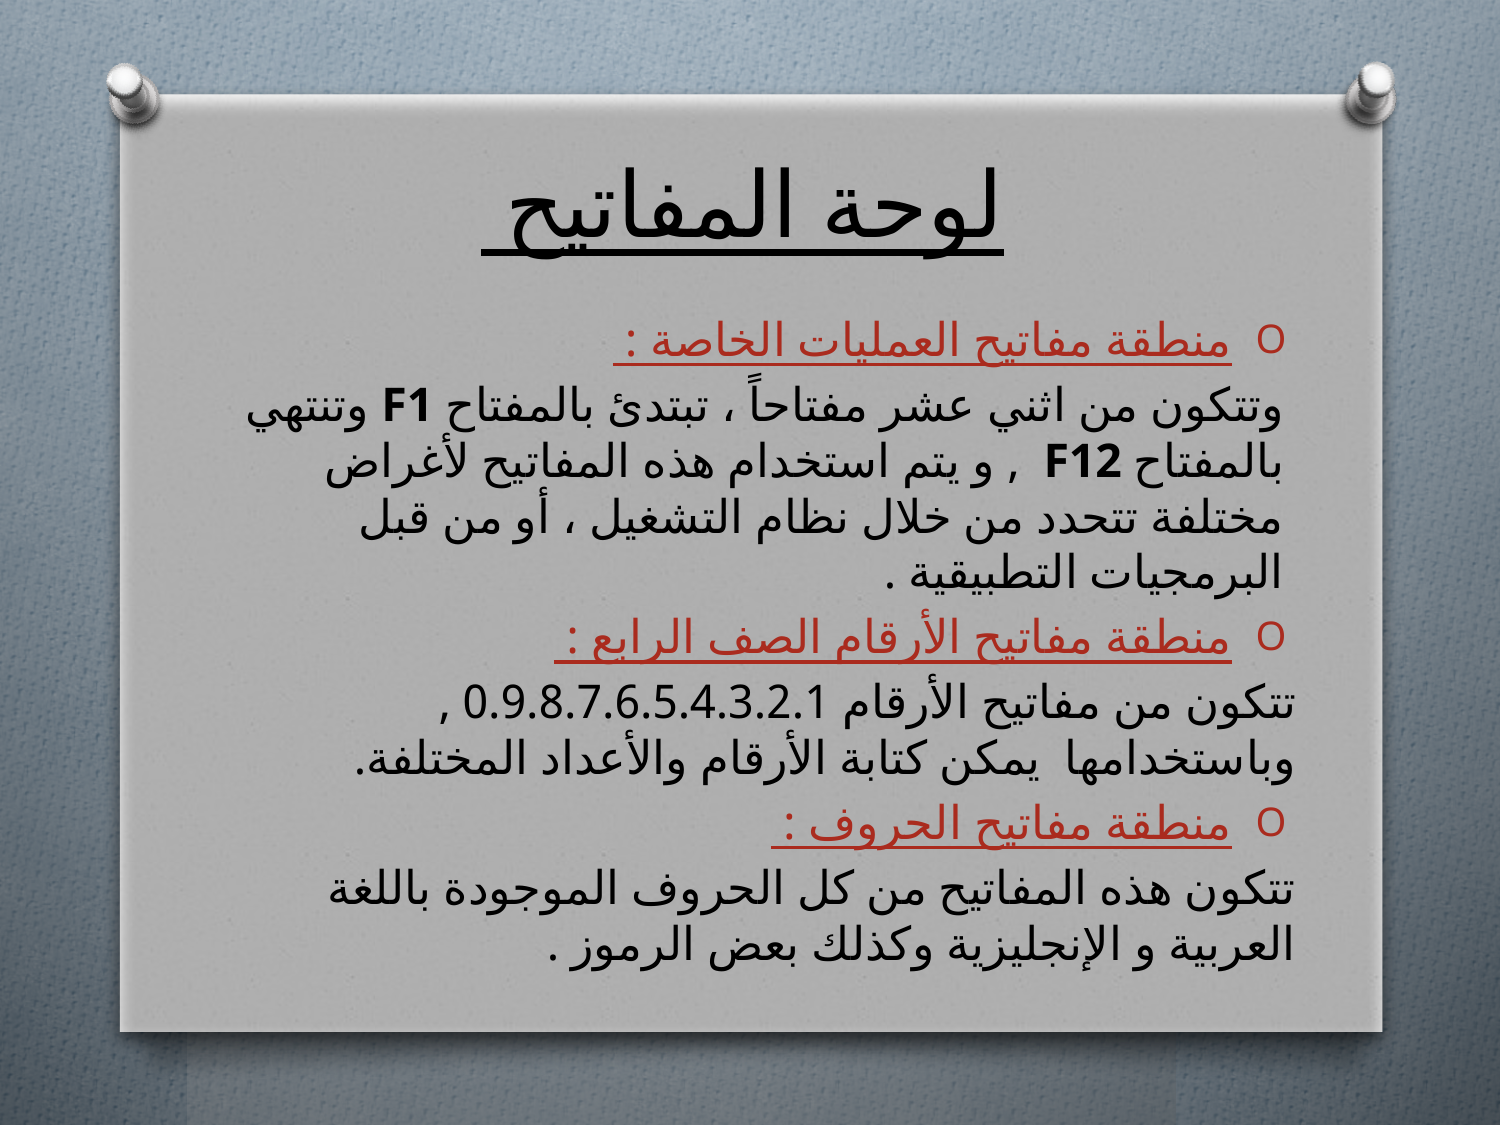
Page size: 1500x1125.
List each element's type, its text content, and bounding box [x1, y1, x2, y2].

list منطقة مفاتيح العمليات الخاصة : وتتكون من اثني عشر مفتاحاً ، تبتدئ بالمفتاح F1 وتنتهي بالمفتاح F12 , و يتم استخدام هذه المفاتيح لأغراض مختلفة تتحدد من خلال نظام التشغيل ، أو من قبل البرمجيات التطبيقية . منطقة مفاتيح الأرقام الصف الرابع : تتكون من مفاتيح الأرقام 0.9.8.7.6.5.4.3.2.1 , وباستخدامها يمكن كتابة الأرقام والأعداد المختلفة. منطقة مفاتيح الحروف : تتكون هذه المفاتيح من كل الحروف الموجودة باللغة العربية و الإنجليزية وكذلك بعض الرموز . [183, 302, 1312, 979]
picture [1317, 35, 1439, 156]
title لوحة المفاتيح [171, 101, 1314, 299]
picture [75, 29, 198, 153]
